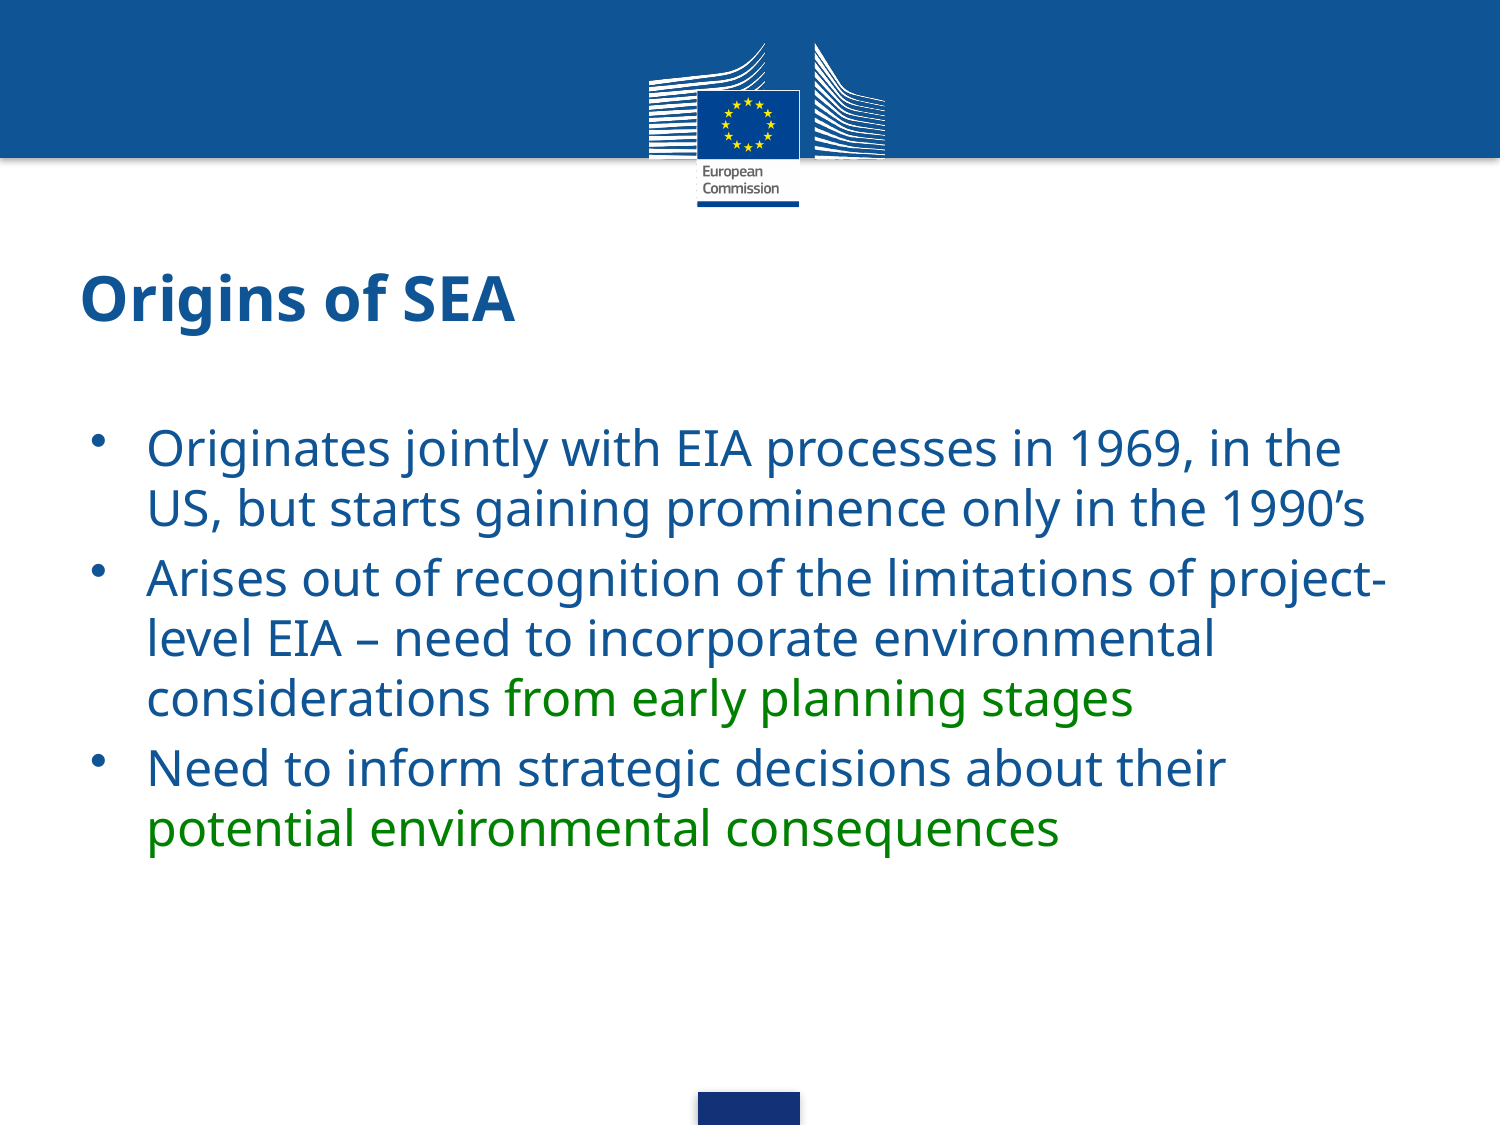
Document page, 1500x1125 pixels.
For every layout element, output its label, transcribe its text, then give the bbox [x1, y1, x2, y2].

picture [649, 42, 885, 208]
title Origins of SEA [64, 219, 1415, 374]
list Originates jointly with EIA processes in 1969, in the US, but starts gaining prominence only in the 1990’s Arises out of recognition of the limitations of project-level EIA – need to incorporate environmental considerations from early planning stages Need to inform strategic decisions about their potential environmental consequences [75, 408, 1425, 988]
